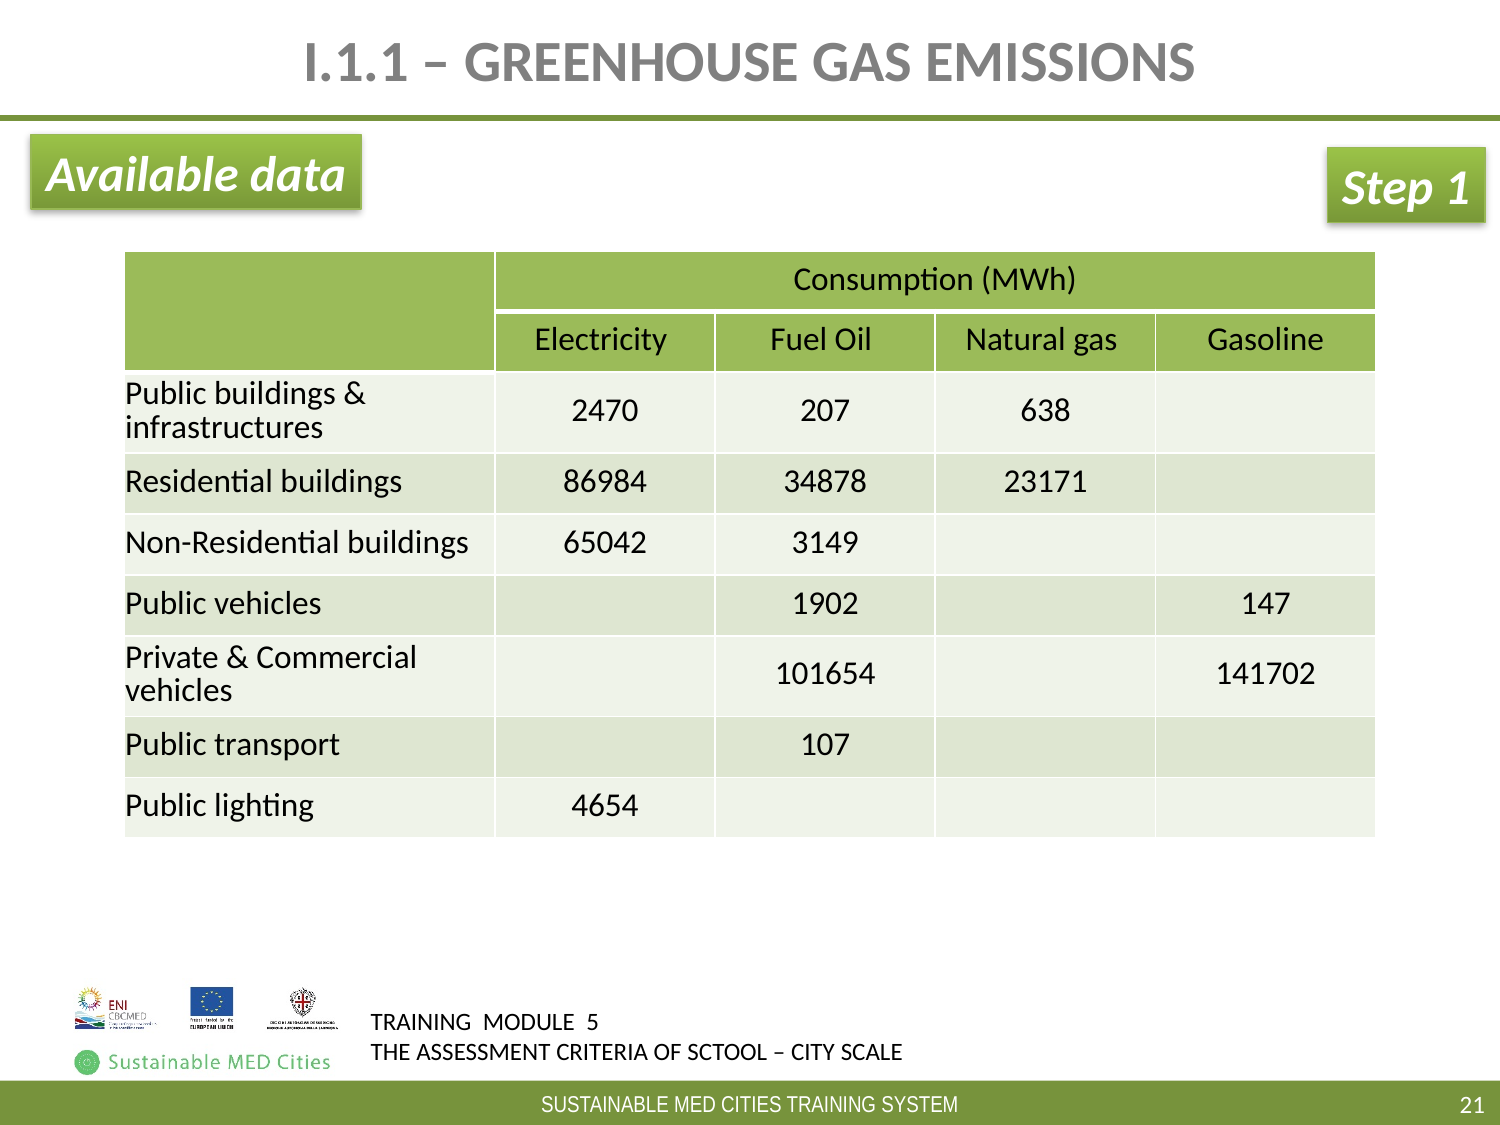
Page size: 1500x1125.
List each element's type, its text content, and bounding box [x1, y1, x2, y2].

table_cell 207 [716, 373, 934, 452]
table_cell Public vehicles [125, 576, 494, 635]
table_cell 23171 [936, 454, 1155, 513]
title I.1.1 – GREENHOUSE GAS EMISSIONS [0, 0, 1500, 117]
table_cell [1156, 515, 1375, 574]
table_cell [496, 717, 714, 777]
table_cell 2470 [496, 373, 714, 452]
table_cell 107 [716, 717, 934, 777]
table_cell 638 [936, 373, 1155, 452]
table_cell 101654 [716, 637, 934, 716]
table_cell 4654 [496, 778, 714, 837]
table_cell [1156, 717, 1375, 777]
table_cell Public lighting [125, 778, 494, 837]
table_cell [716, 778, 934, 837]
table_cell [936, 778, 1155, 837]
table_cell Public buildings & infrastructures [125, 375, 494, 452]
table_cell 34878 [716, 454, 934, 513]
table_cell 141702 [1156, 637, 1375, 716]
table_cell [1156, 454, 1375, 513]
table_cell Gasoline [1156, 314, 1375, 371]
table_cell Natural gas [936, 314, 1155, 371]
table_cell 86984 [496, 454, 714, 513]
table_cell 65042 [496, 515, 714, 574]
table_cell 147 [1156, 576, 1375, 635]
table_cell [936, 576, 1155, 635]
table_cell Non-Residential buildings [125, 515, 494, 574]
table_cell Public transport [125, 717, 494, 777]
table_cell 1902 [716, 576, 934, 635]
table_cell [936, 717, 1155, 777]
table_cell [936, 637, 1155, 716]
table_cell [496, 576, 714, 635]
table_cell Fuel Oil [716, 314, 934, 371]
table_cell [1156, 778, 1375, 837]
table_cell [1156, 373, 1375, 452]
table_cell 3149 [716, 515, 934, 574]
table_cell Private & Commercial vehicles [125, 637, 494, 716]
table_cell Residential buildings [125, 454, 494, 513]
table_cell Electricity [496, 314, 714, 371]
table_cell [496, 637, 714, 716]
table_header [125, 252, 494, 370]
slide_number 21 [1149, 1081, 1500, 1125]
picture [62, 978, 356, 1080]
table_cell [936, 515, 1155, 574]
text_box Available data [30, 134, 362, 210]
text_box Step 1 [1327, 147, 1486, 223]
table_header Consumption (MWh) [496, 252, 1375, 309]
